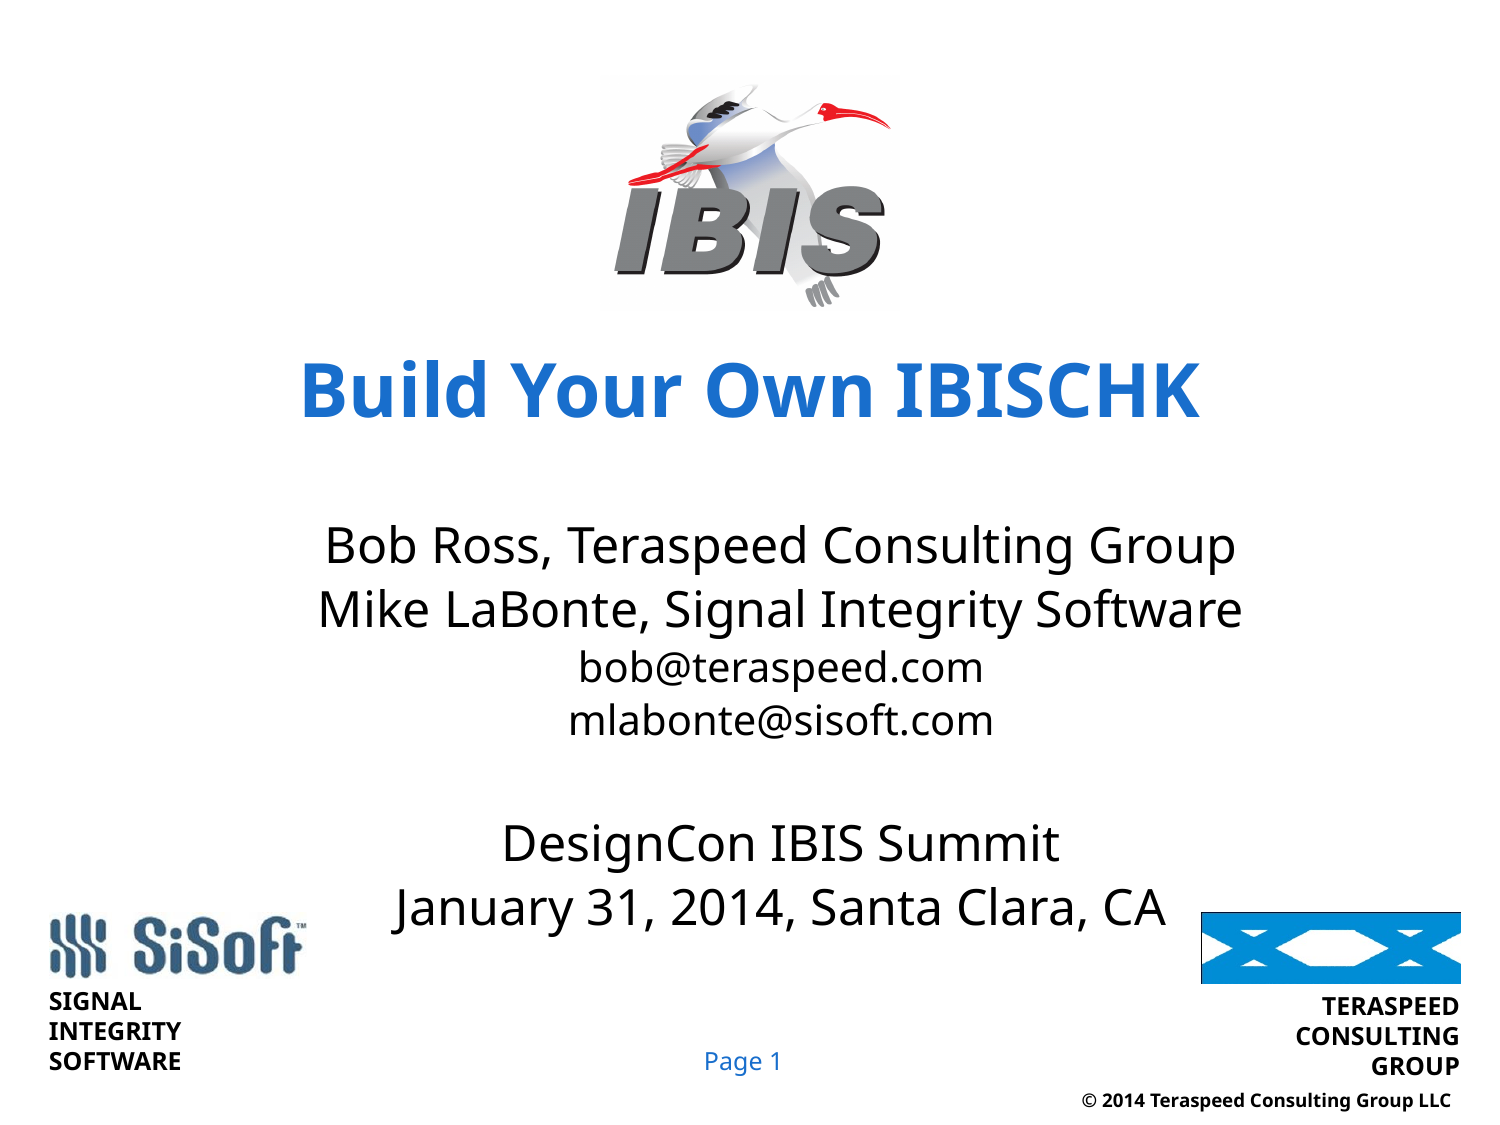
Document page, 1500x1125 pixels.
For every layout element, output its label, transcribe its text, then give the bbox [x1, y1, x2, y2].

picture [599, 74, 901, 312]
title Build Your Own IBISCHK [112, 212, 1388, 563]
text_box SIGNAL INTEGRITY SOFTWARE [34, 894, 322, 1083]
subtitle Bob Ross, Teraspeed Consulting Group Mike LaBonte, Signal Integrity Software bob@teraspeed.com mlabonte@sisoft.com DesignCon IBIS Summit January 31, 2014, Santa Clara, CA [224, 512, 1338, 913]
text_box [1187, 899, 1476, 1088]
picture [48, 912, 308, 979]
